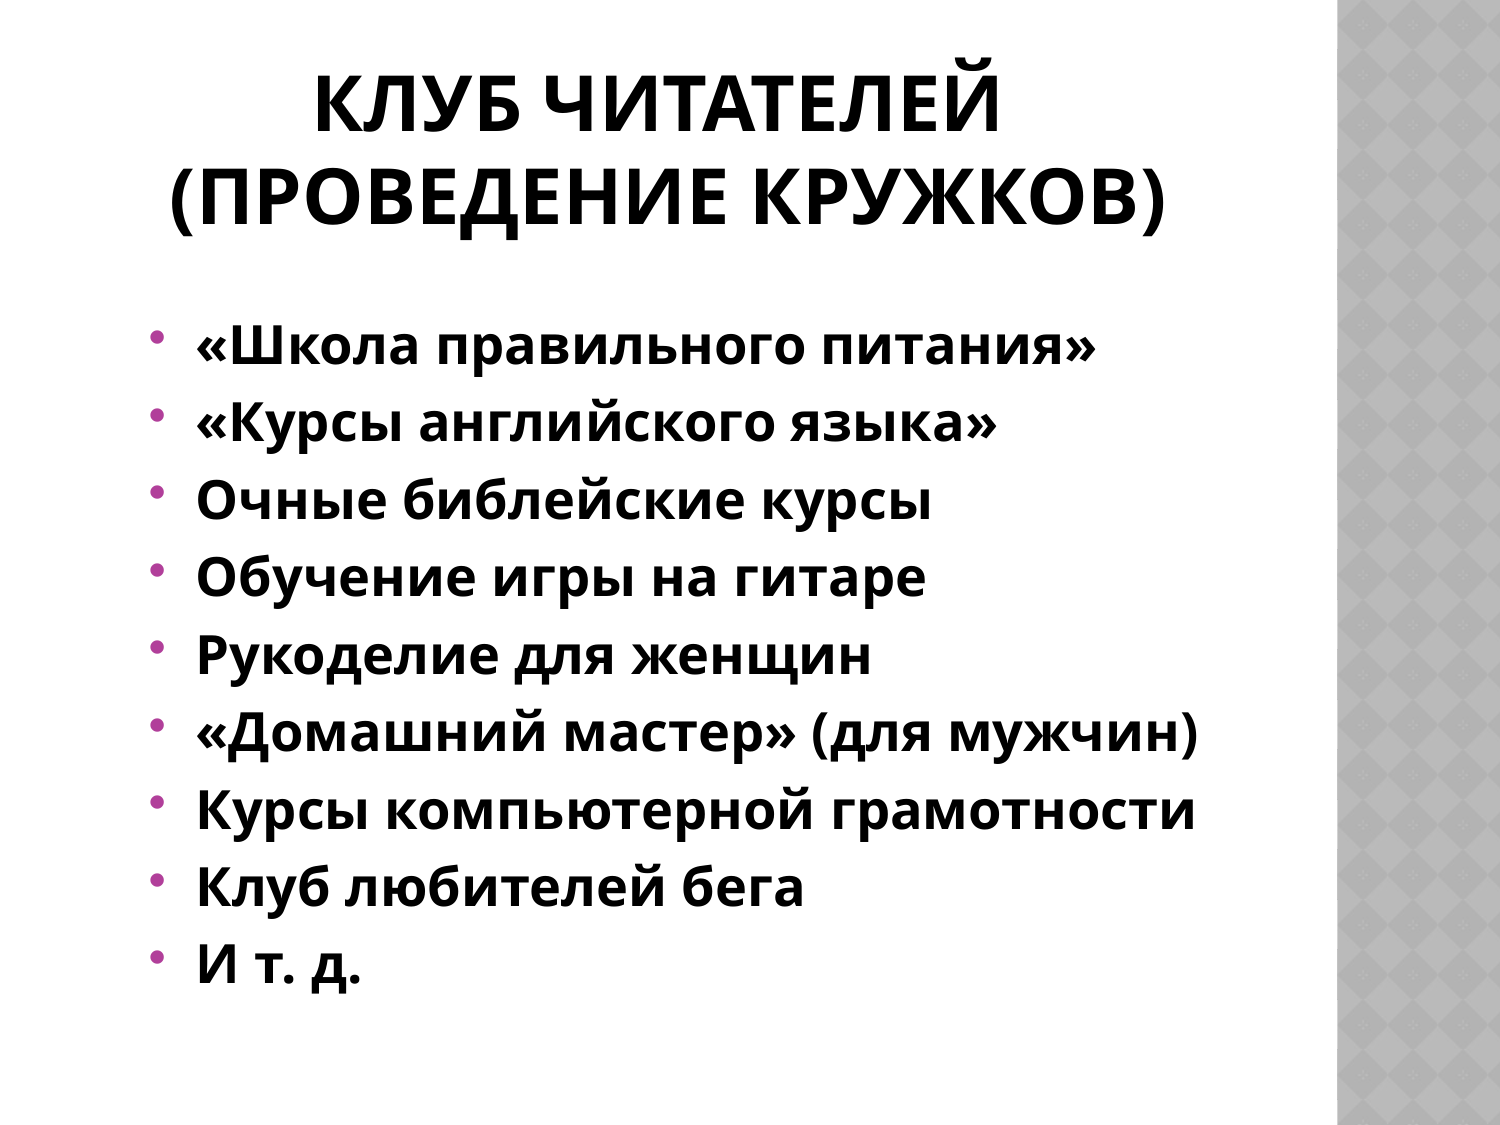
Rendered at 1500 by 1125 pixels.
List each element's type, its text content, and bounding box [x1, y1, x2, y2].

list «Школа правильного питания» «Курсы английского языка» Очные библейские курсы Обучение игры на гитаре Рукоделие для женщин «Домашний мастер» (для мужчин) Курсы компьютерной грамотности Клуб любителей бега И т. д. [135, 302, 1223, 1059]
title КЛУБ ЧИТАТЕЛЕЙ (проведение кружков) [75, 52, 1263, 240]
